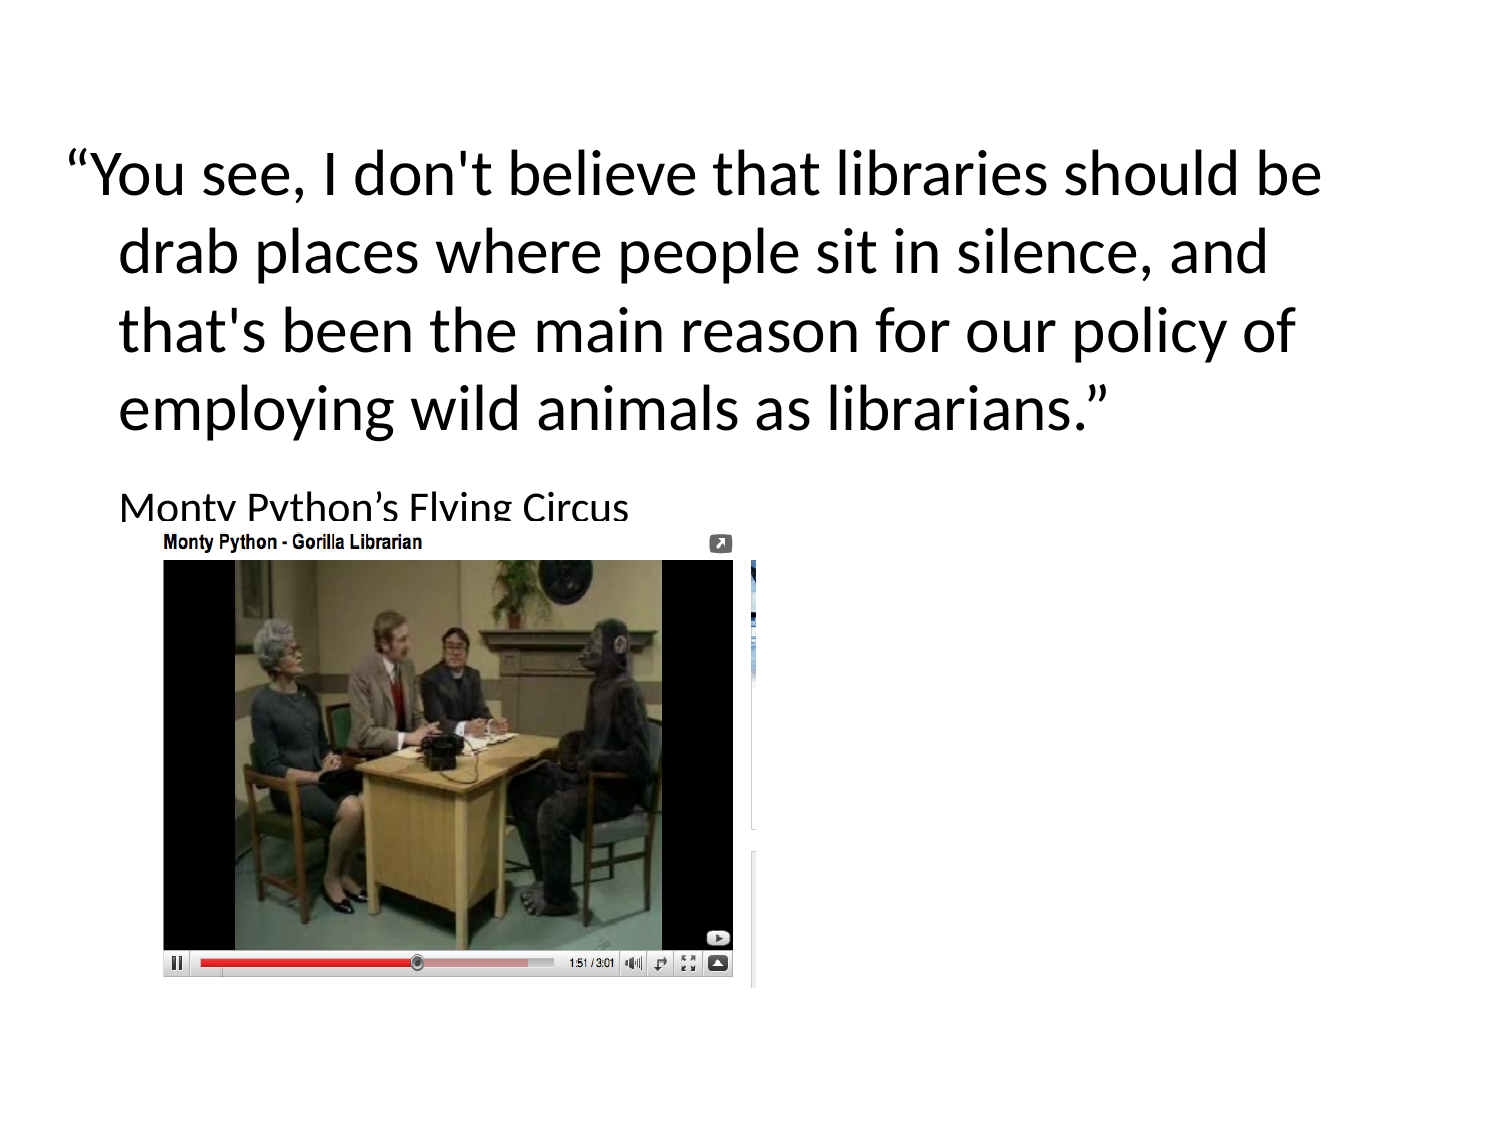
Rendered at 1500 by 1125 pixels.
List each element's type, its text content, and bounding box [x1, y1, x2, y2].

picture [139, 521, 756, 988]
list “You see, I don't believe that libraries should be drab places where people sit in silence, and that's been the main reason for our policy of employing wild animals as librarians.” Monty Python’s Flying Circus [48, 122, 1443, 551]
